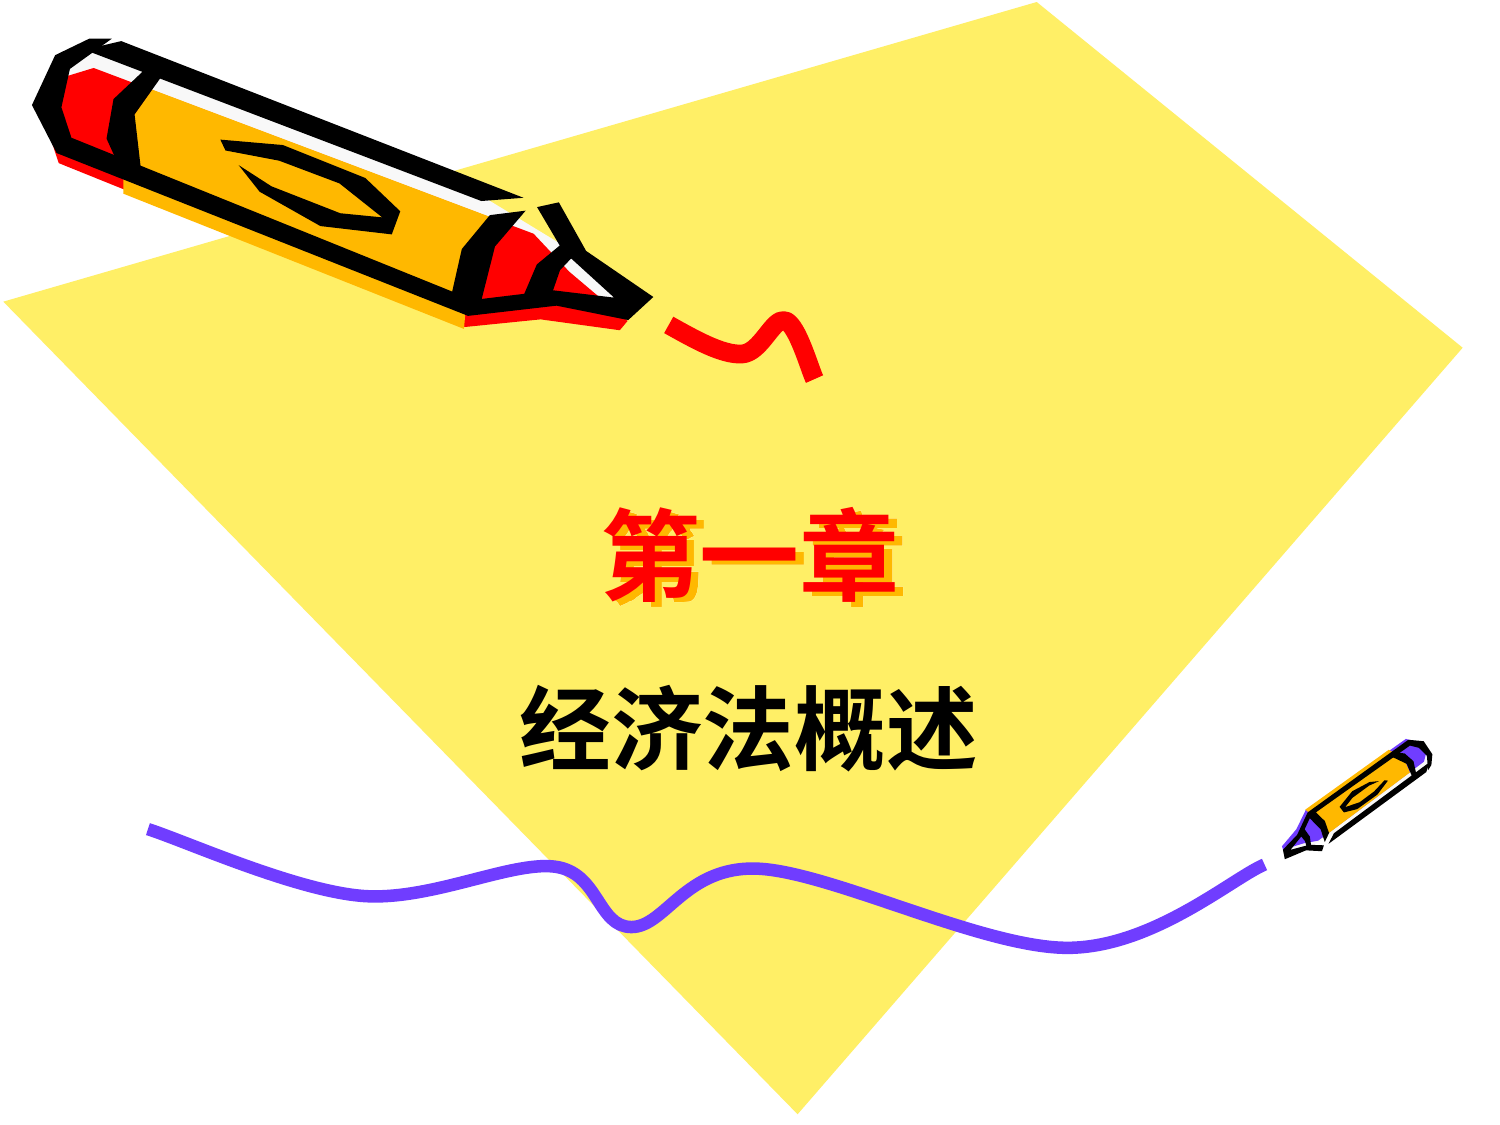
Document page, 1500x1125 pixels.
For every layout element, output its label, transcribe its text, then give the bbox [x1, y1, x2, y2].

subtitle 经济法概述 [253, 664, 1244, 830]
title 第一章 [224, 247, 1276, 622]
